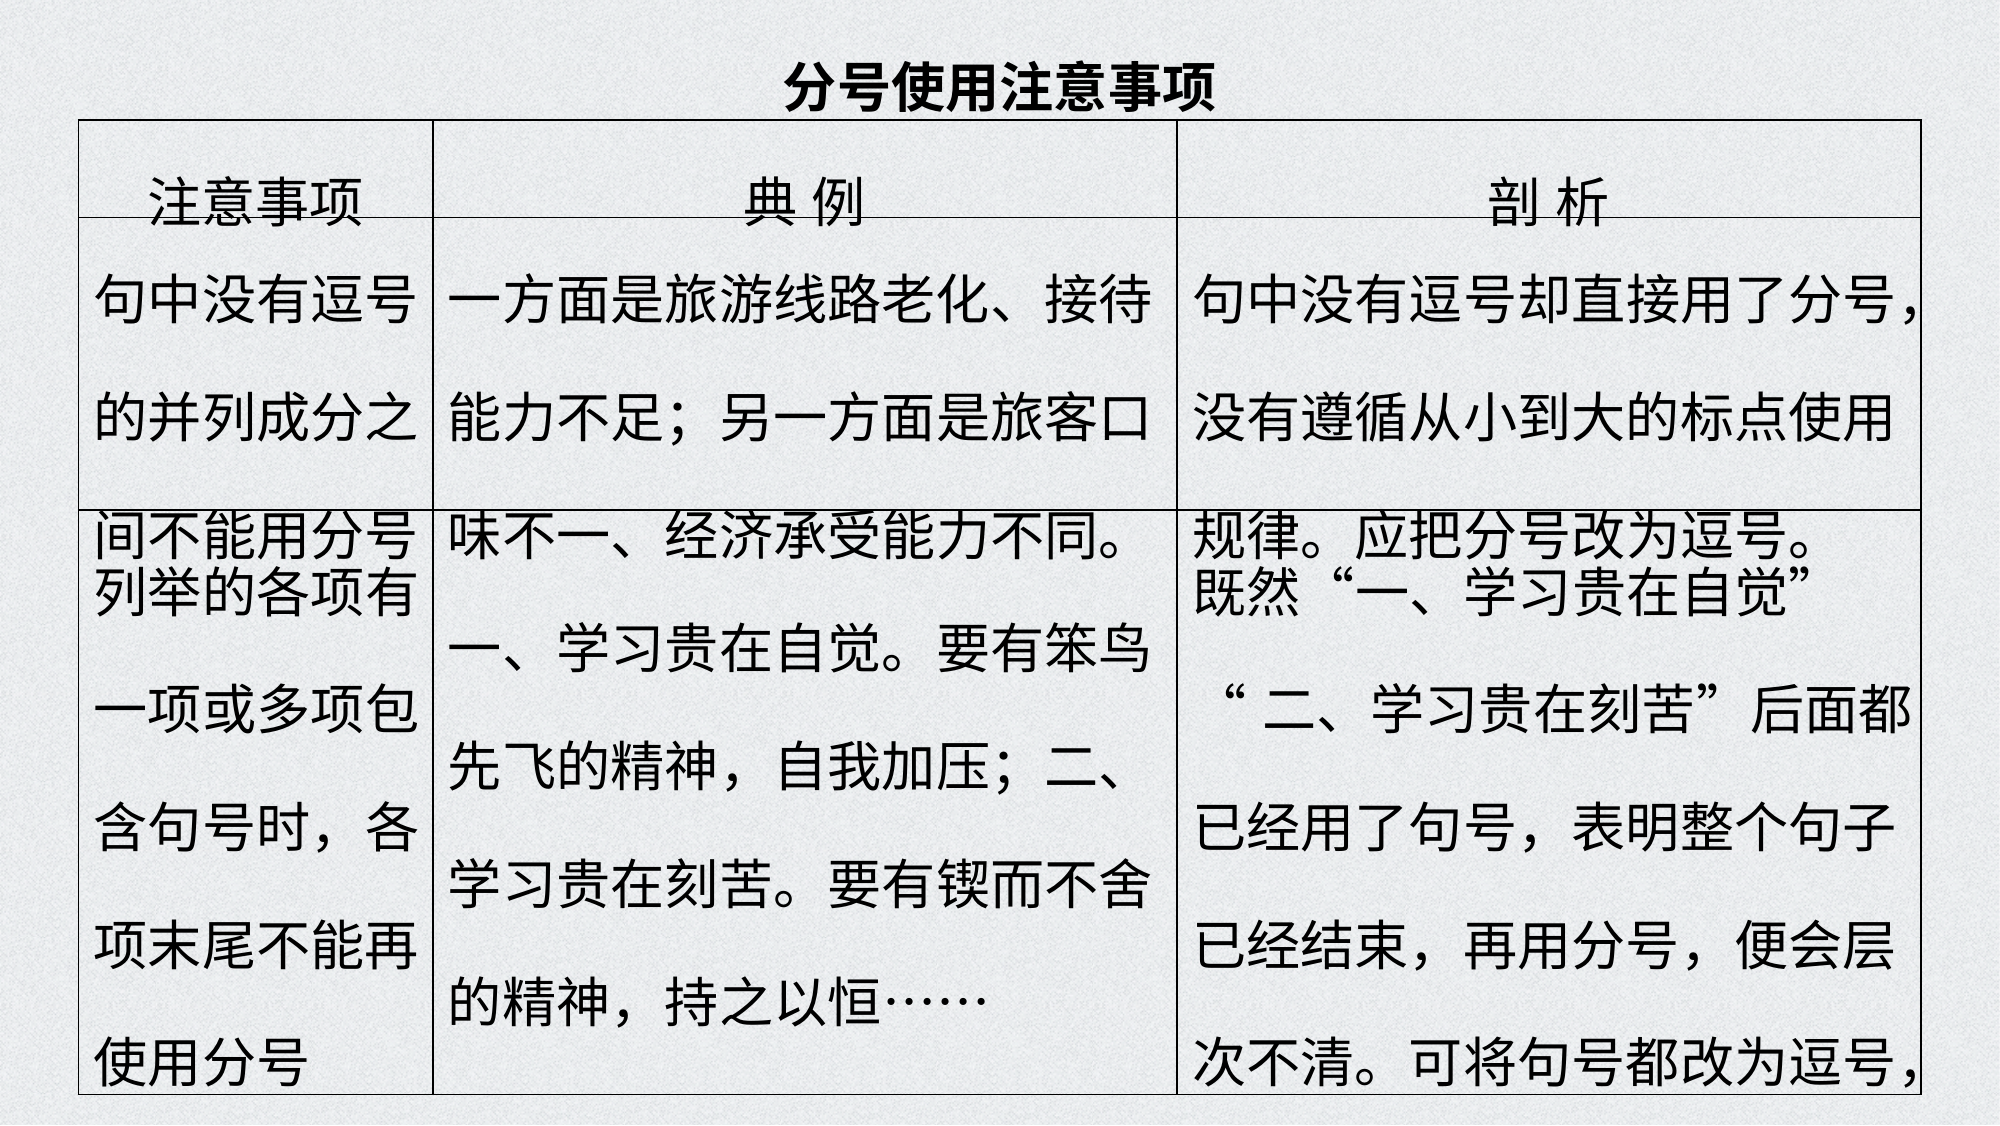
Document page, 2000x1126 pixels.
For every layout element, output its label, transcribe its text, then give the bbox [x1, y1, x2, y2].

table_cell 句中没有逗号的并列成分之间不能用分号 [79, 218, 432, 509]
table_cell 句中没有逗号却直接用了分号，没有遵循从小到大的标点使用规律。应把分号改为逗号。 [1178, 218, 1920, 509]
table_header 典 例 [434, 121, 1176, 217]
table_cell 既然“一、学习贵在自觉” “二、学习贵在刻苦”后面都已经用了句号，表明整个句子已经结束，再用分号，便会层次不清。可将句号都改为逗号，或把分号改为句号。 [1178, 511, 1920, 1094]
table_cell 一方面是旅游线路老化、接待能力不足；另一方面是旅客口味不一、经济承受能力不同。 [434, 218, 1176, 509]
table_header 注意事项 [79, 121, 432, 217]
picture [0, 0, 2000, 1125]
text_box 分号使用注意事项 [63, 10, 1936, 128]
table_cell 列举的各项有一项或多项包含句号时，各项末尾不能再使用分号 [79, 511, 432, 1094]
table_cell 一、学习贵在自觉。要有笨鸟先飞的精神，自我加压；二、学习贵在刻苦。要有锲而不舍的精神，持之以恒…… [434, 511, 1176, 1094]
table_header 剖 析 [1178, 121, 1920, 217]
